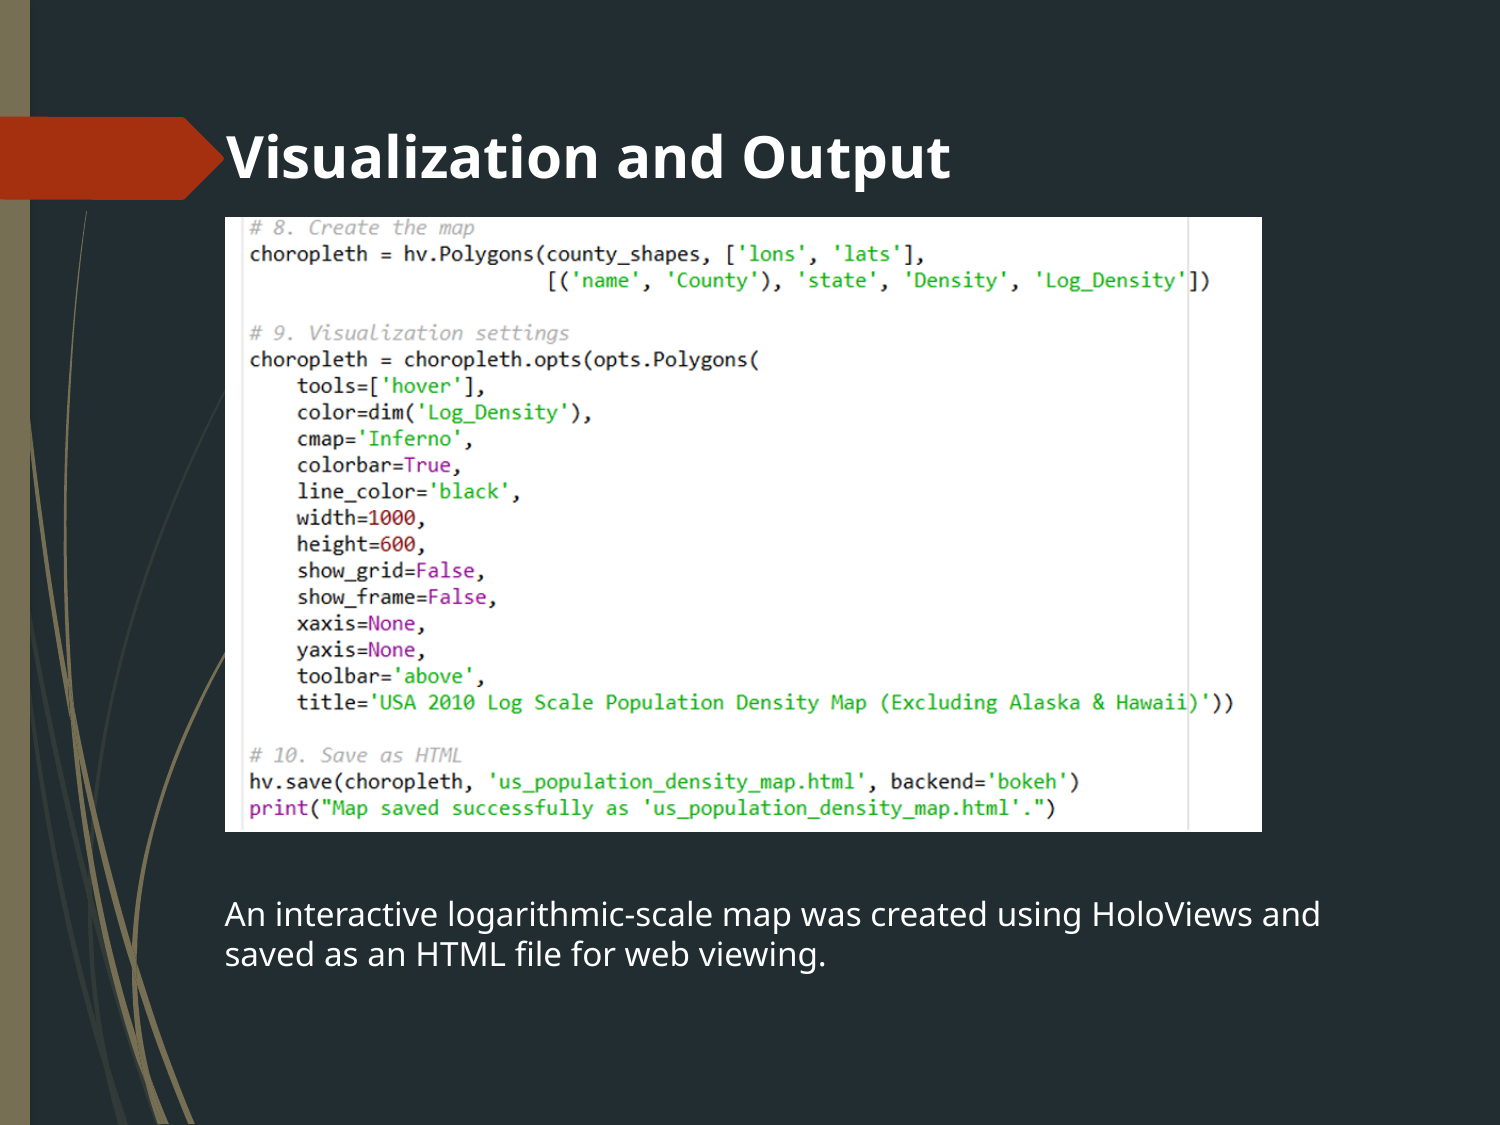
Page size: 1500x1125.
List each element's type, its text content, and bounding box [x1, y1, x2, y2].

text_box An interactive logarithmic-scale map was created using HoloViews and saved as an HTML file for web viewing. [209, 885, 1344, 981]
text_box Visualization and Output [211, 112, 997, 198]
picture [224, 216, 1262, 832]
